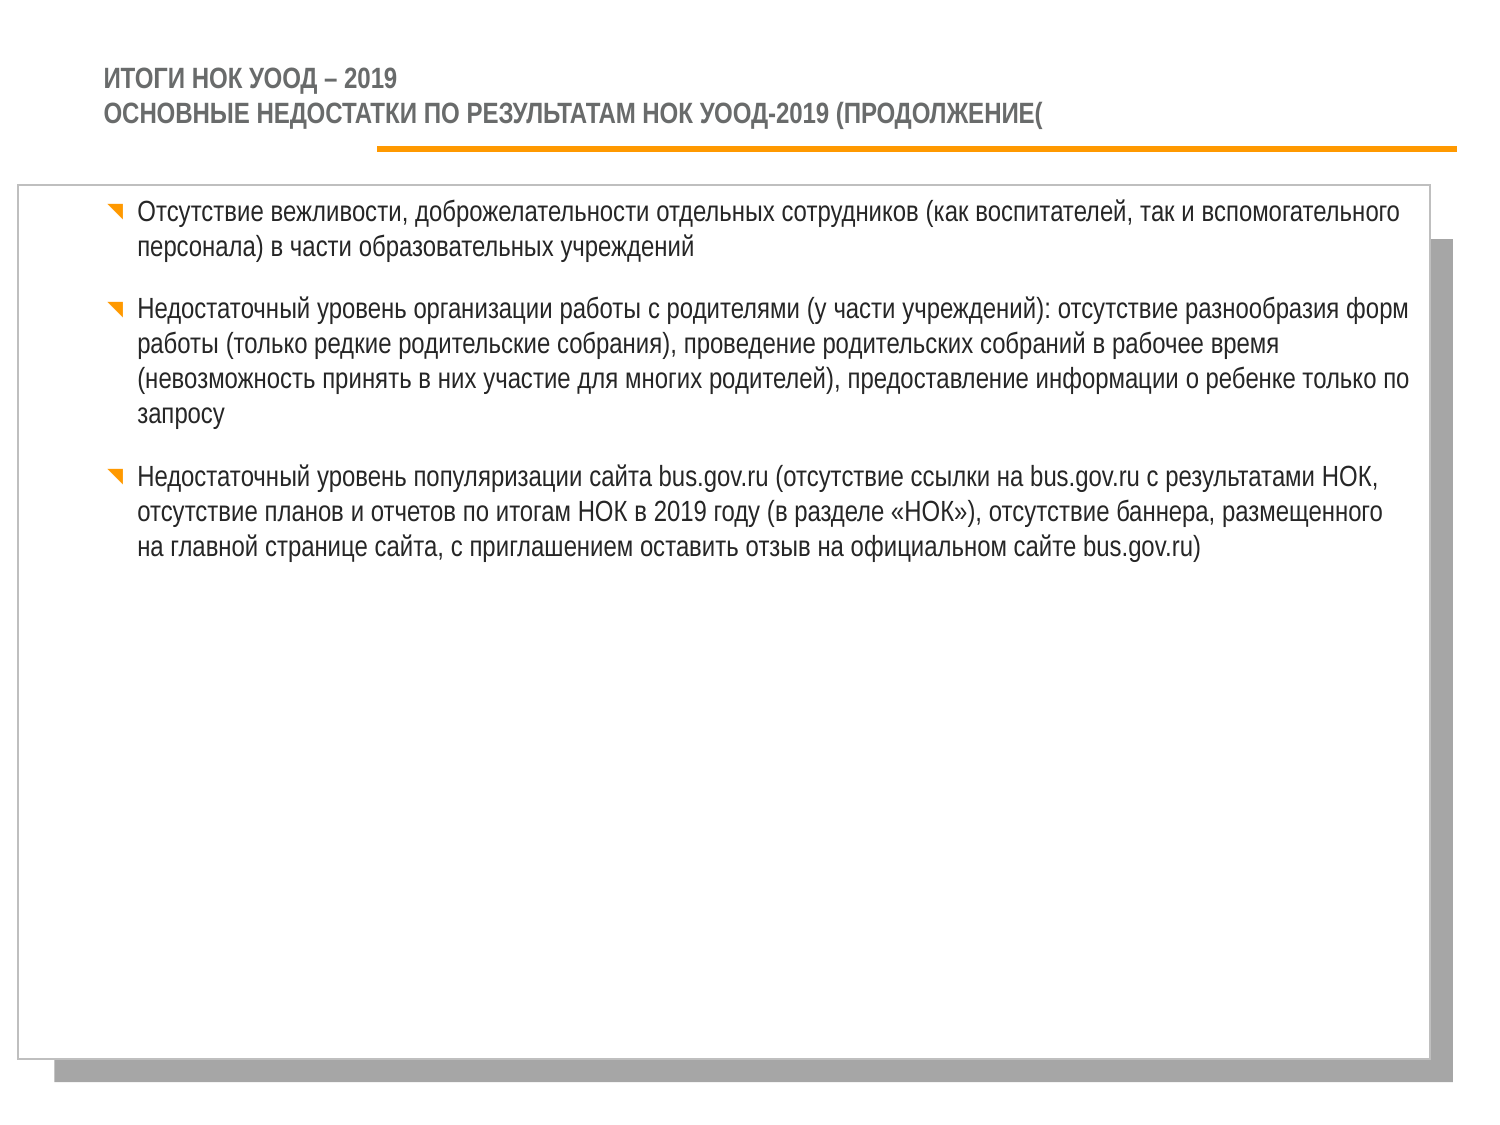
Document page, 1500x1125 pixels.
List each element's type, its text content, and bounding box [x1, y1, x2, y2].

title ИТОГИ НОК УООД – 2019 основные недостатки по результатам нок уоод-2019 (продолжение( [88, 52, 1439, 138]
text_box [17, 184, 1454, 1083]
